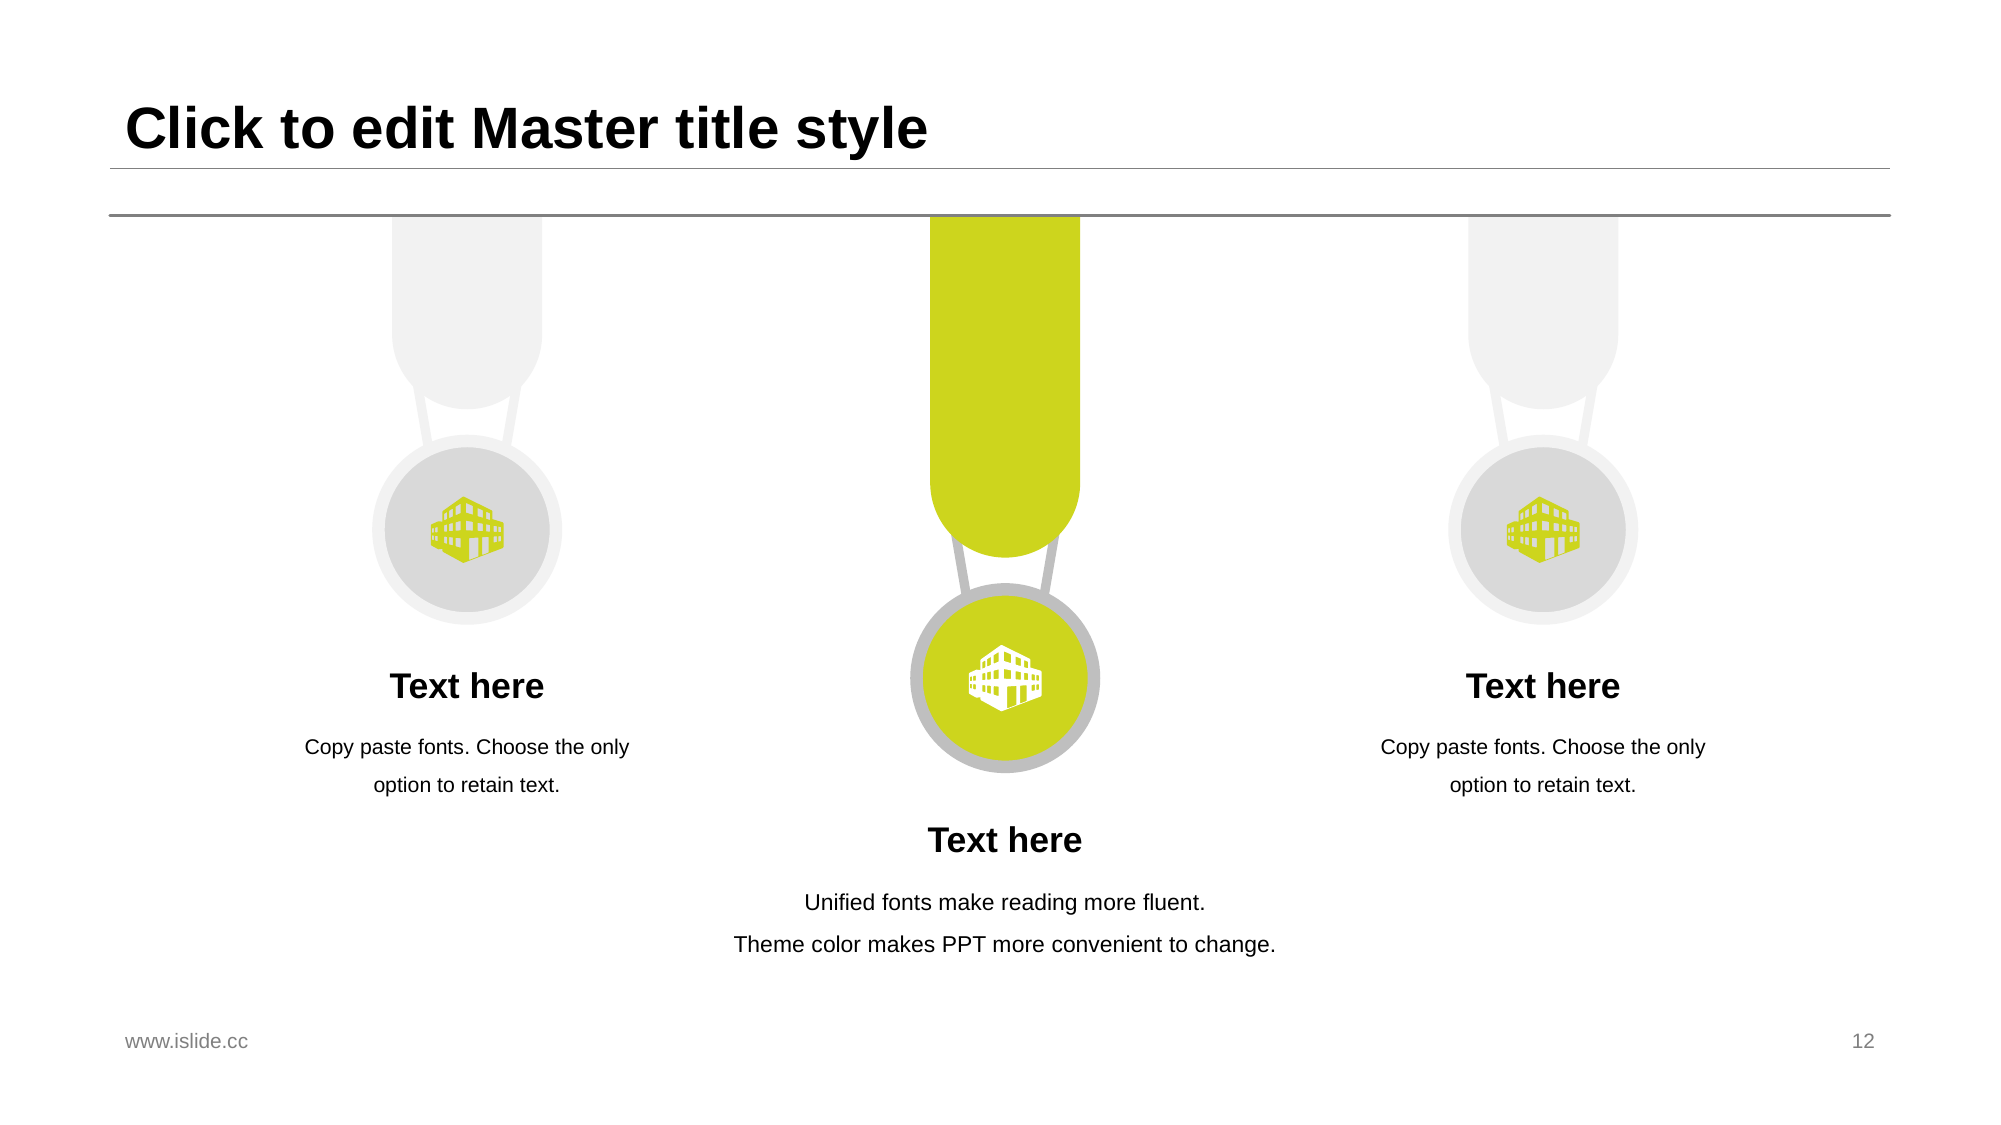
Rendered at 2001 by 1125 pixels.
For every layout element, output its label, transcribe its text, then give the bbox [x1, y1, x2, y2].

slide_number 12 [1412, 1023, 1890, 1058]
title Click to edit Master title style [109, 0, 1890, 169]
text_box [109, 215, 1890, 967]
footer www.islide.cc [109, 1023, 790, 1058]
